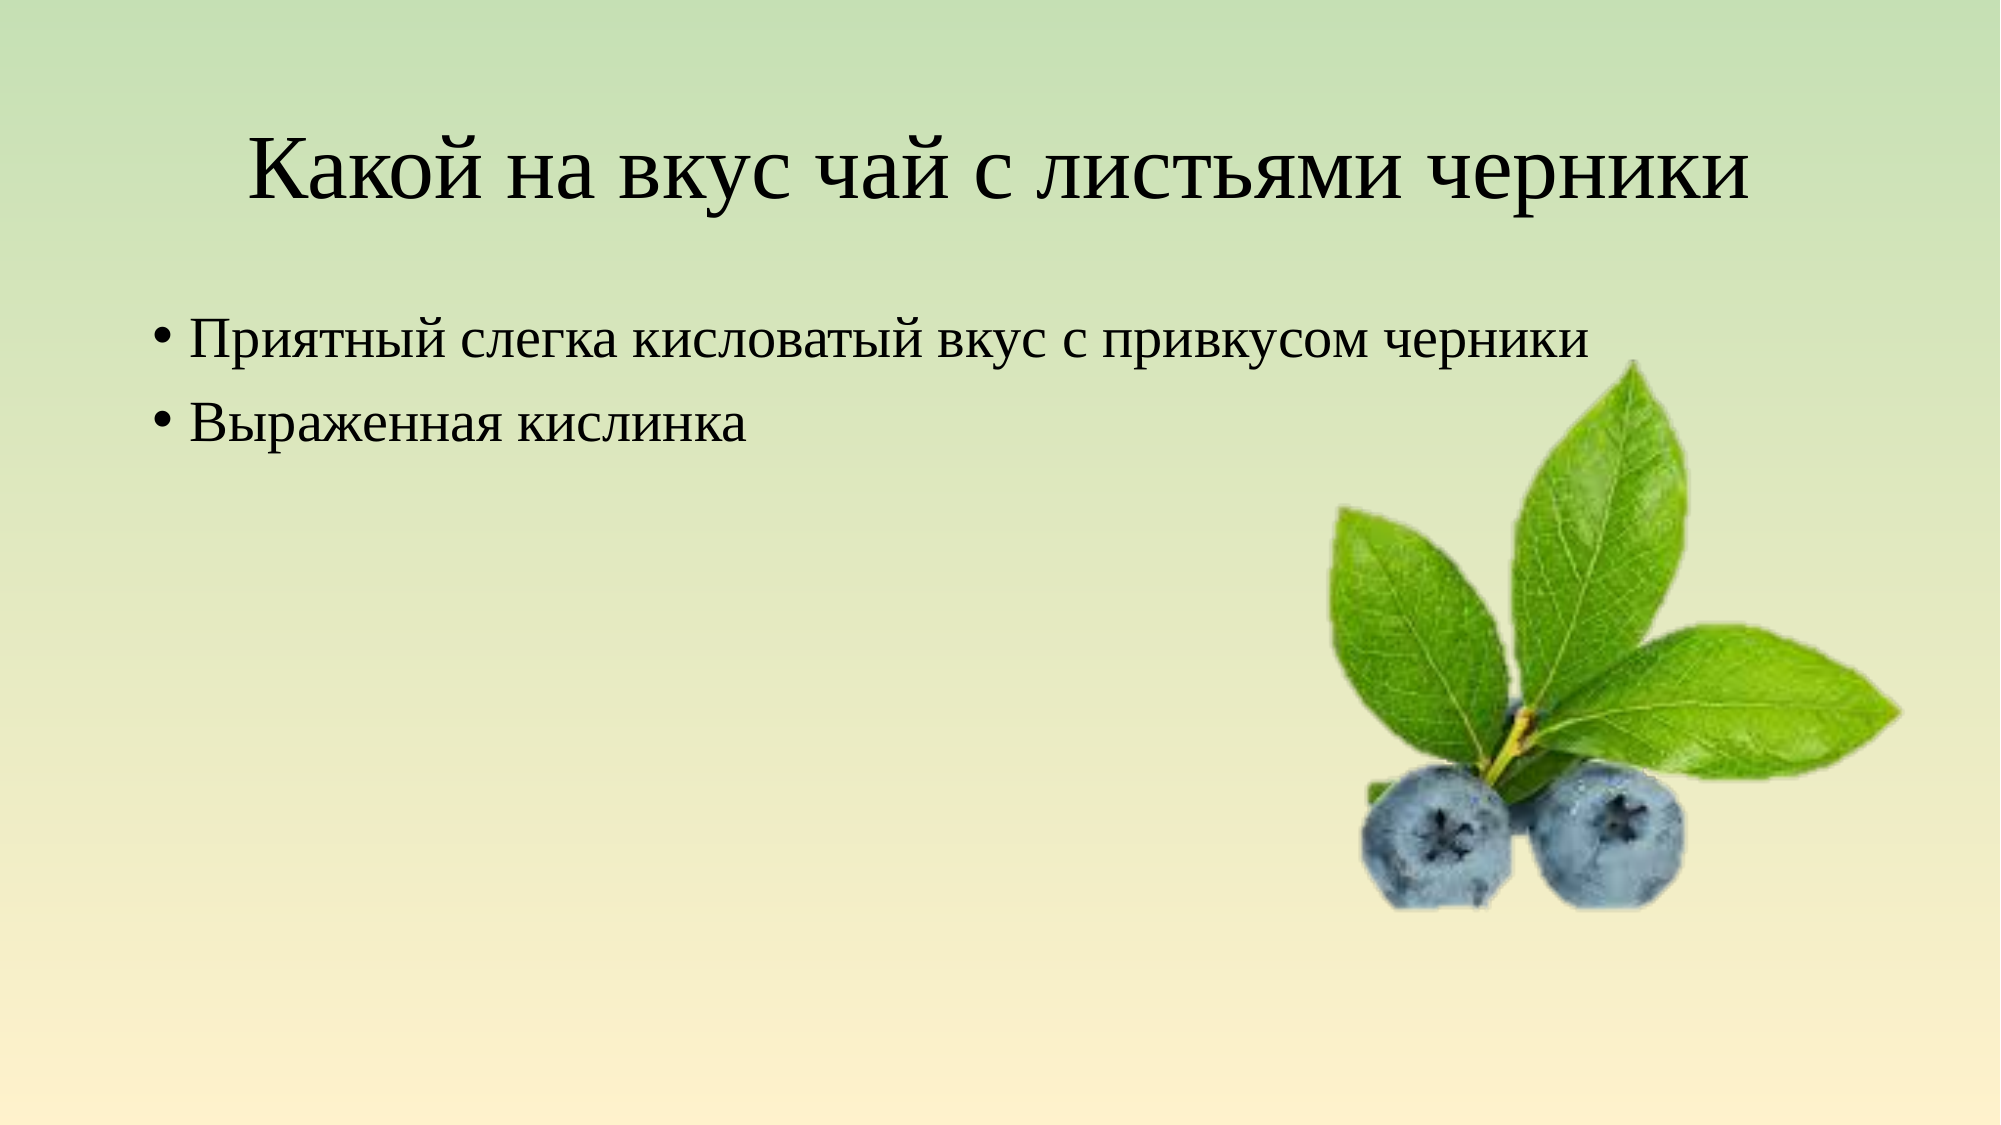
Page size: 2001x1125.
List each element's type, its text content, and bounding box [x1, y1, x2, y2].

list Приятный слегка кисловатый вкус с привкусом черники Выраженная кислинка [137, 299, 1863, 1014]
picture [1278, 335, 1952, 977]
title Какой на вкус чай с листьями черники [137, 59, 1863, 278]
